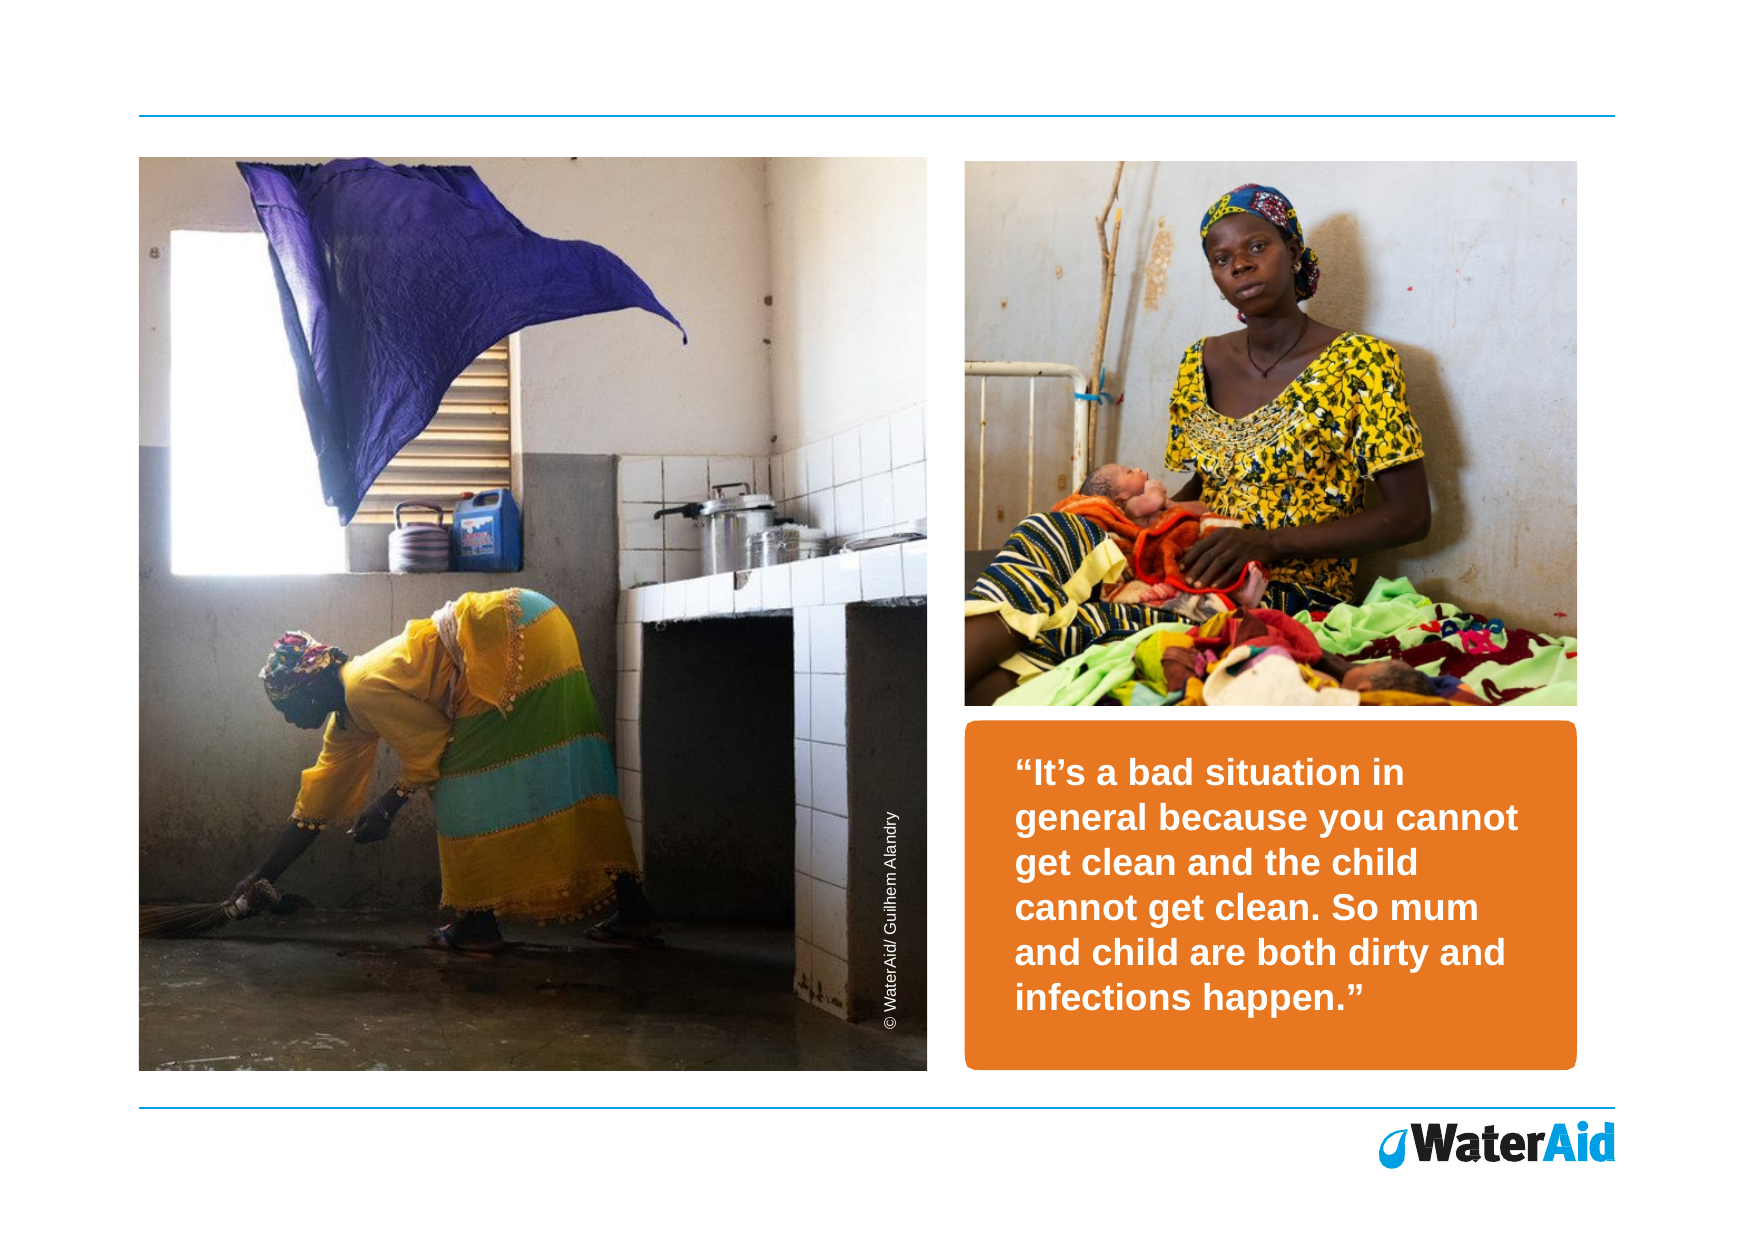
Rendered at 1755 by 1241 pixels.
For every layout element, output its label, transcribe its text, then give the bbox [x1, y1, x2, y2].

text_box [964, 720, 1578, 1071]
text_box “It’s a bad situation in general because you cannot get clean and the child cannot get clean. So mum and child are both dirty and infections happen.” [1014, 745, 1527, 1075]
picture [138, 157, 928, 1071]
picture [964, 161, 1578, 706]
